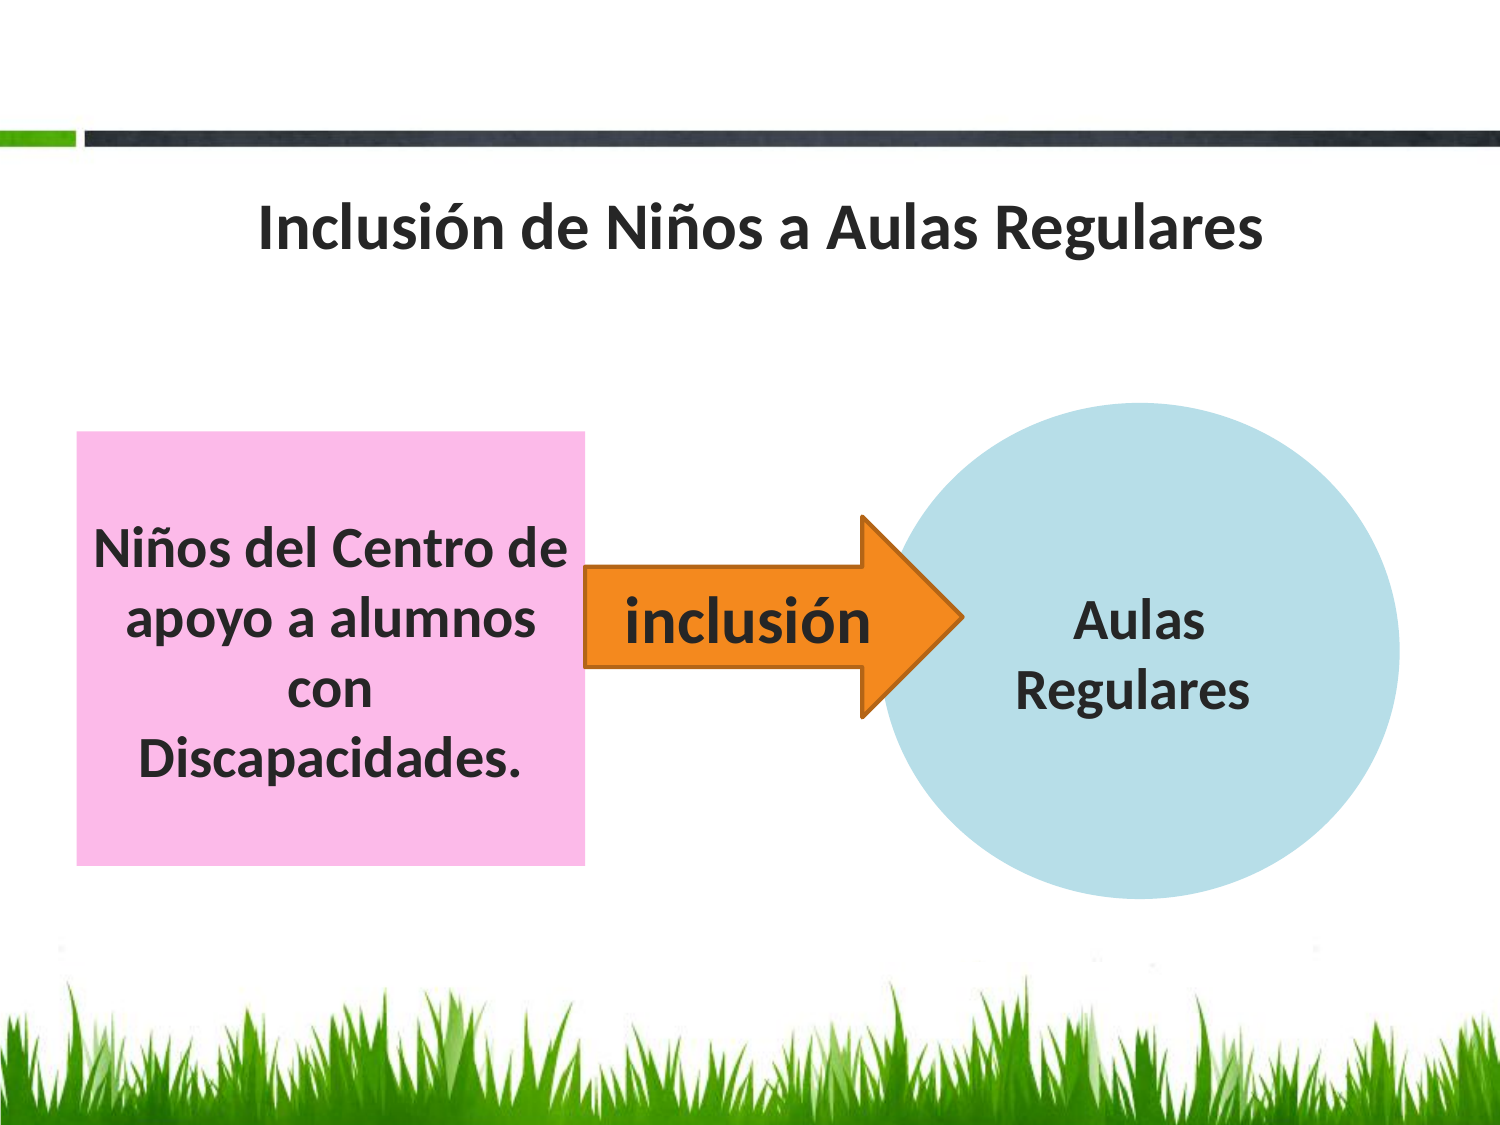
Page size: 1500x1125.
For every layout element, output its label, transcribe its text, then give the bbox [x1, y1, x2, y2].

text_box inclusión [583, 514, 965, 720]
text_box Niños del Centro de apoyo a alumnos con Discapacidades. [76, 431, 586, 866]
text_box Aulas Regulares [883, 400, 1402, 902]
picture [0, 0, 1500, 1125]
text_box Inclusión de Niños a Aulas Regulares [182, 175, 1329, 271]
